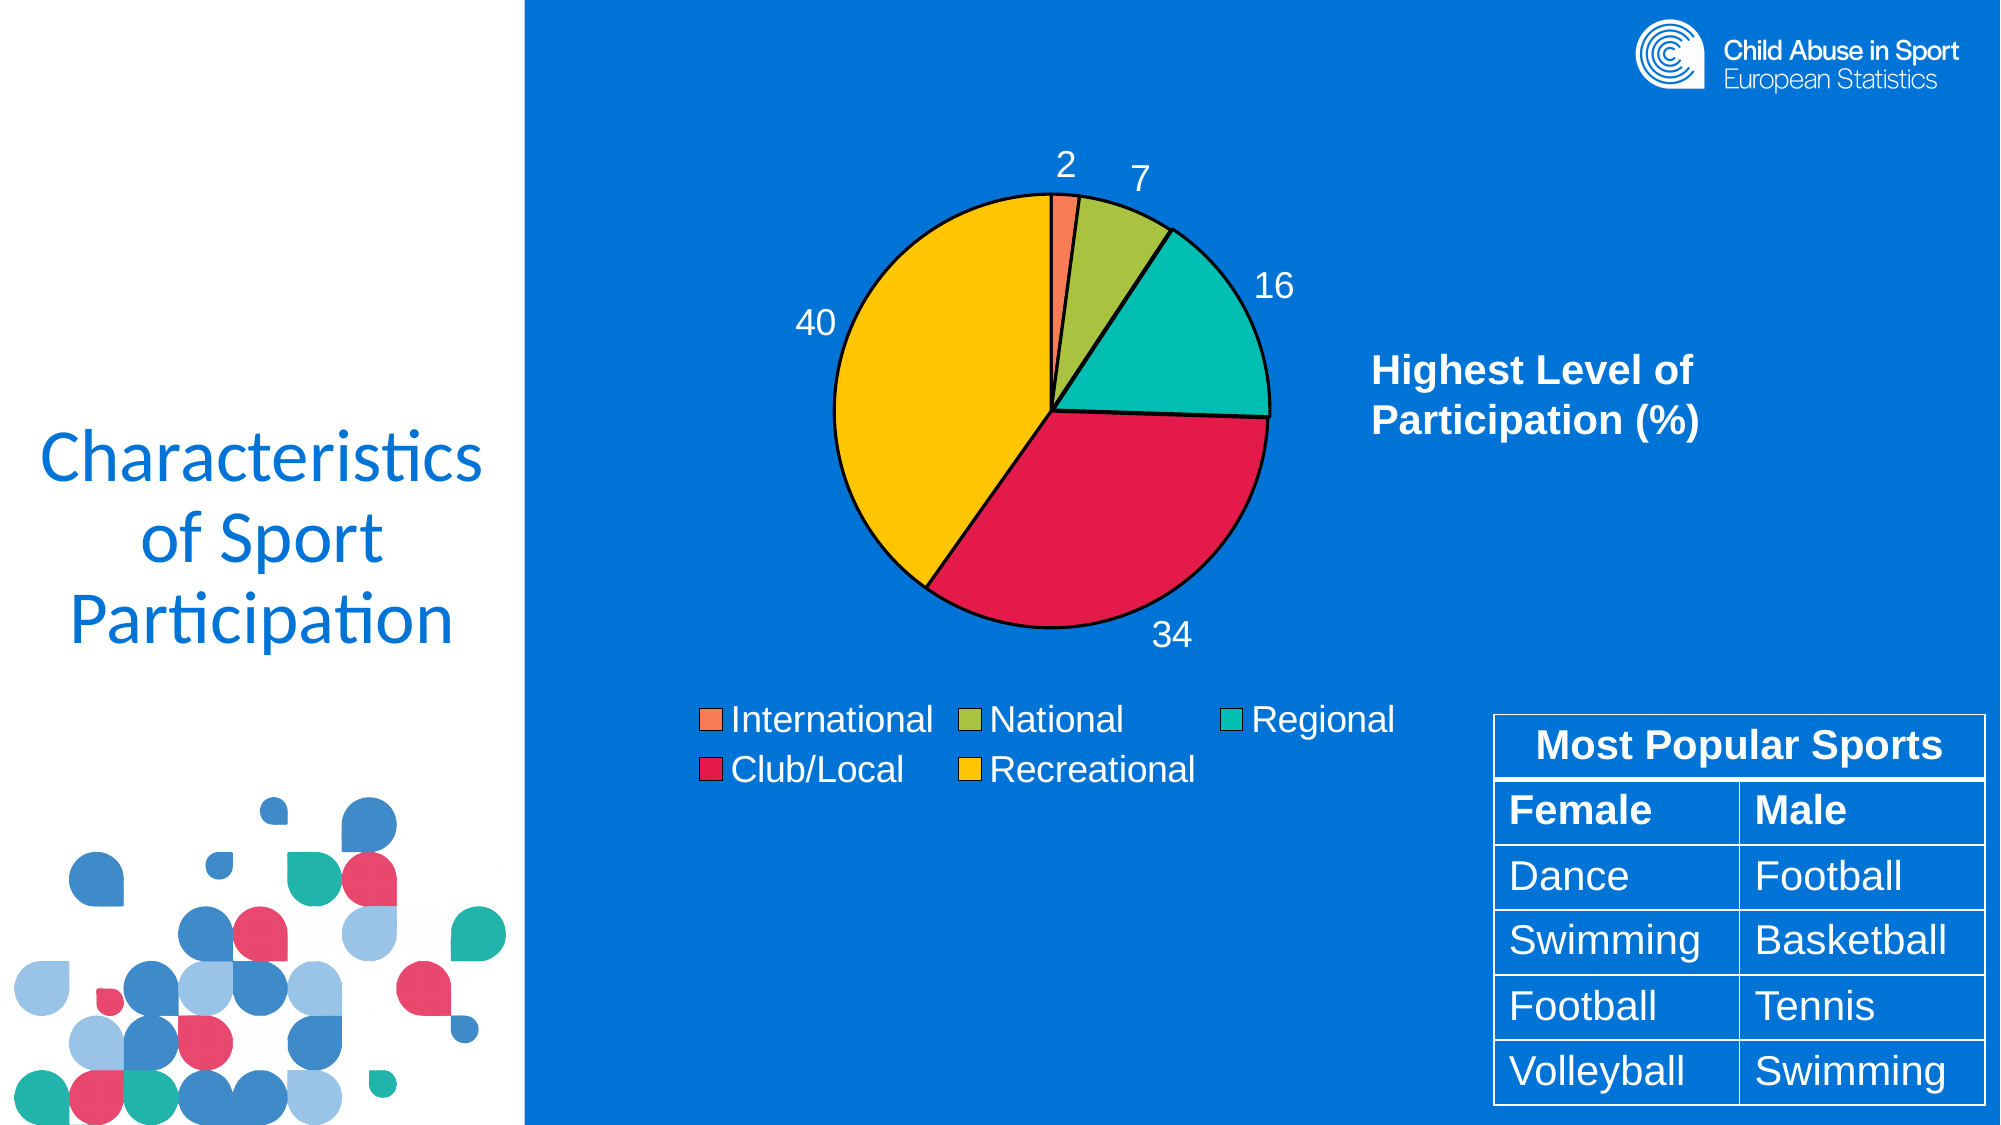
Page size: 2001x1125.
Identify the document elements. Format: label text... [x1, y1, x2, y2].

table_cell Volleyball [1495, 1041, 1739, 1104]
picture [14, 797, 506, 1125]
table_cell Swimming [1740, 1041, 1984, 1104]
picture [1595, 0, 2000, 130]
list Characteristics of Sport Participation [0, 0, 525, 1125]
table_header Most Popular Sports [1559, 715, 1984, 777]
table_cell Football [1495, 976, 1739, 1039]
chart [536, 129, 1559, 798]
table_cell Male [1740, 782, 1984, 844]
table_cell Tennis [1740, 976, 1984, 1039]
table_cell Dance [1495, 846, 1739, 909]
table_cell Female [1495, 782, 1739, 844]
table_cell Swimming [1495, 911, 1739, 974]
text_box Highest Level of Participation (%) [1559, 335, 1761, 451]
table_cell Football [1740, 846, 1984, 909]
table_cell Basketball [1740, 911, 1984, 974]
